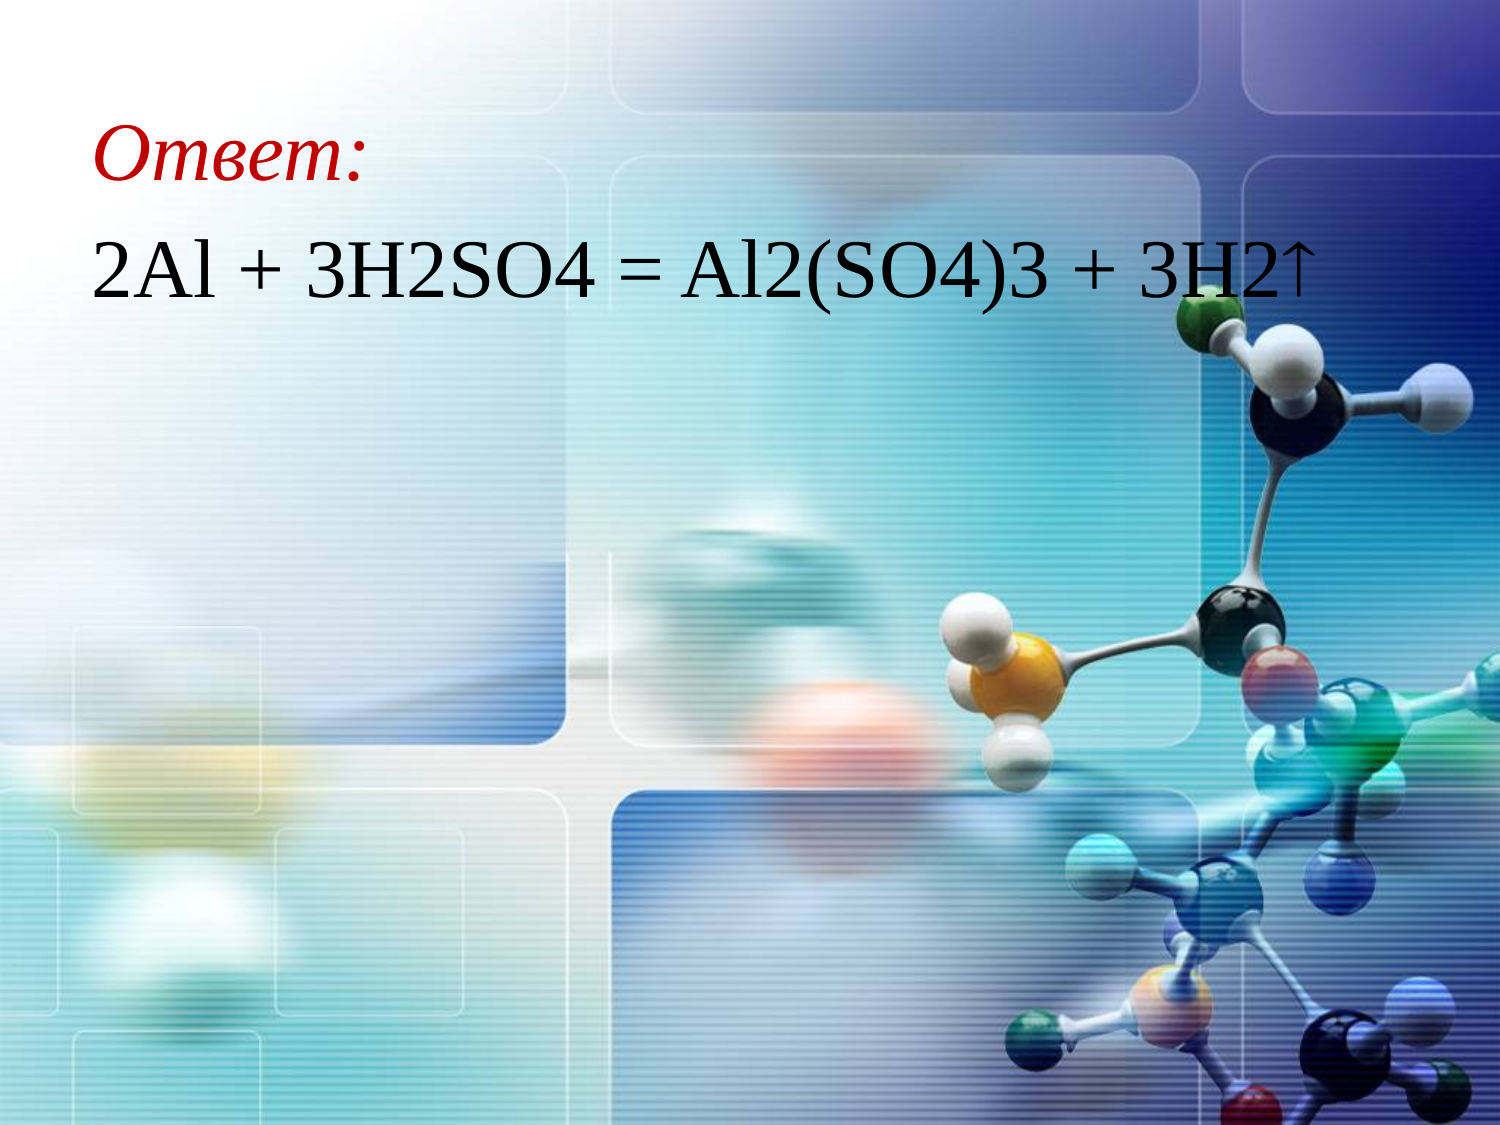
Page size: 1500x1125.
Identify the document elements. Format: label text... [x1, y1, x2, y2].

picture [0, 0, 1500, 1125]
subtitle Ответ: 2Al + 3H2SO4 = Al2(SO4)3 + 3H2 [76, 89, 1412, 386]
text_box [88, 184, 1093, 323]
